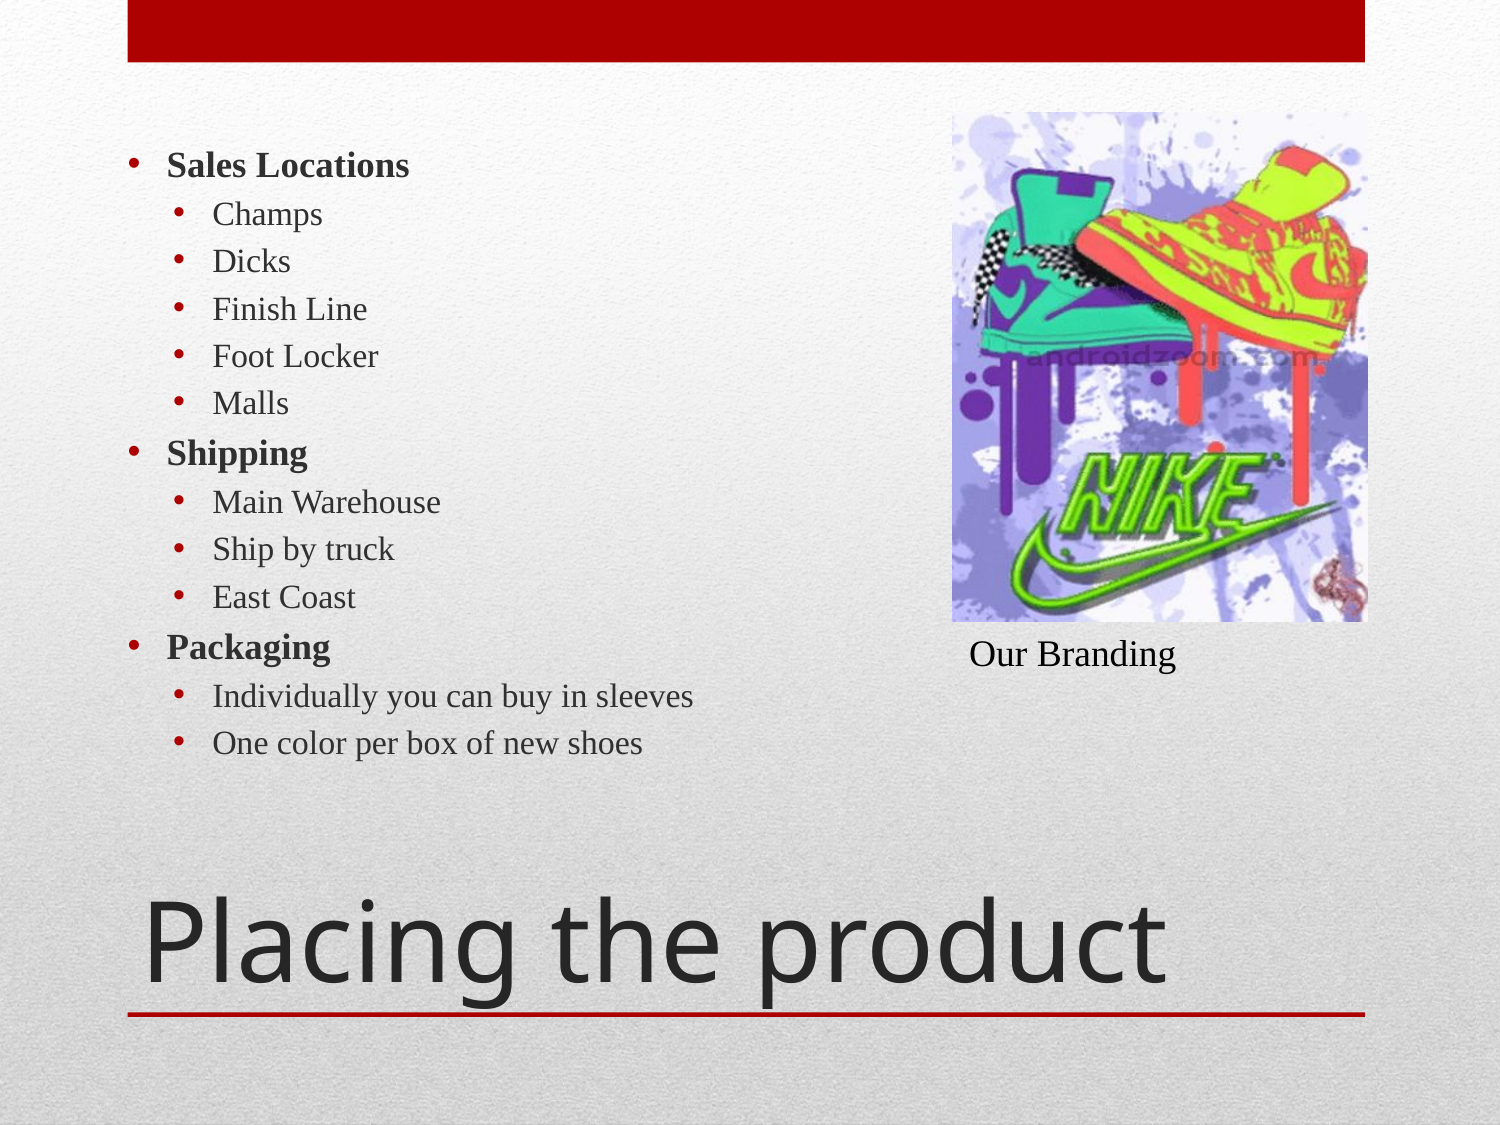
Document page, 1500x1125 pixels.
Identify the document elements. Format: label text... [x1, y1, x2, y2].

list Sales Locations Champs Dicks Finish Line Foot Locker Malls Shipping Main Warehouse Ship by truck East Coast Packaging Individually you can buy in sleeves One color per box of new shoes [112, 132, 1350, 771]
picture [951, 111, 1369, 622]
text_box Our Branding [954, 630, 1370, 681]
title Placing the product [125, 771, 1238, 1013]
